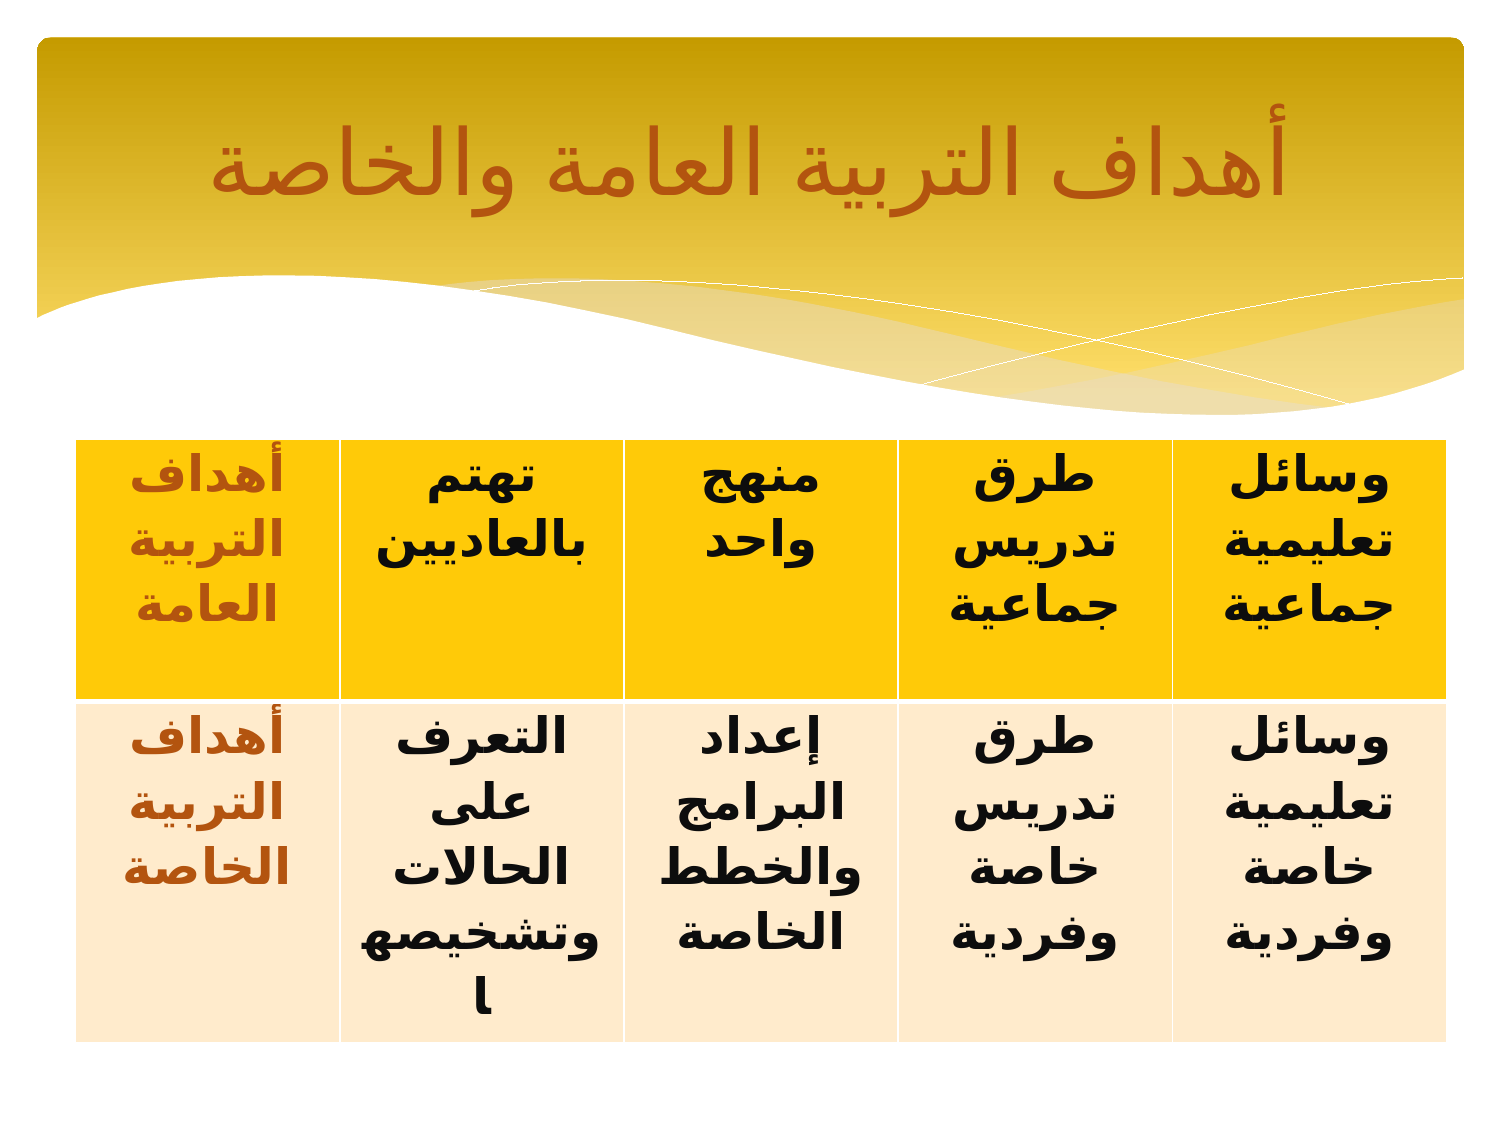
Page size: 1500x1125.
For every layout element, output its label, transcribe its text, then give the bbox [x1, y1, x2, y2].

title أهداف التربية العامة والخاصة [75, 55, 1425, 261]
table_cell أهداف التربية الخاصة [76, 704, 339, 1042]
table_header منهج واحد [625, 440, 897, 699]
table_cell وسائل تعليمية خاصة وفردية [1173, 704, 1446, 1042]
table_header وسائل تعليمية جماعية [1173, 440, 1446, 699]
table_cell التعرف على الحالات وتشخيصها [341, 704, 623, 1042]
table_cell طرق تدريس خاصة وفردية [899, 704, 1172, 1042]
table_cell إعداد البرامج والخطط الخاصة [625, 704, 897, 1042]
table_header أهداف التربية العامة [76, 440, 339, 699]
table_header تهتم بالعاديين [341, 440, 623, 699]
table_header طرق تدريس جماعية [899, 440, 1172, 699]
